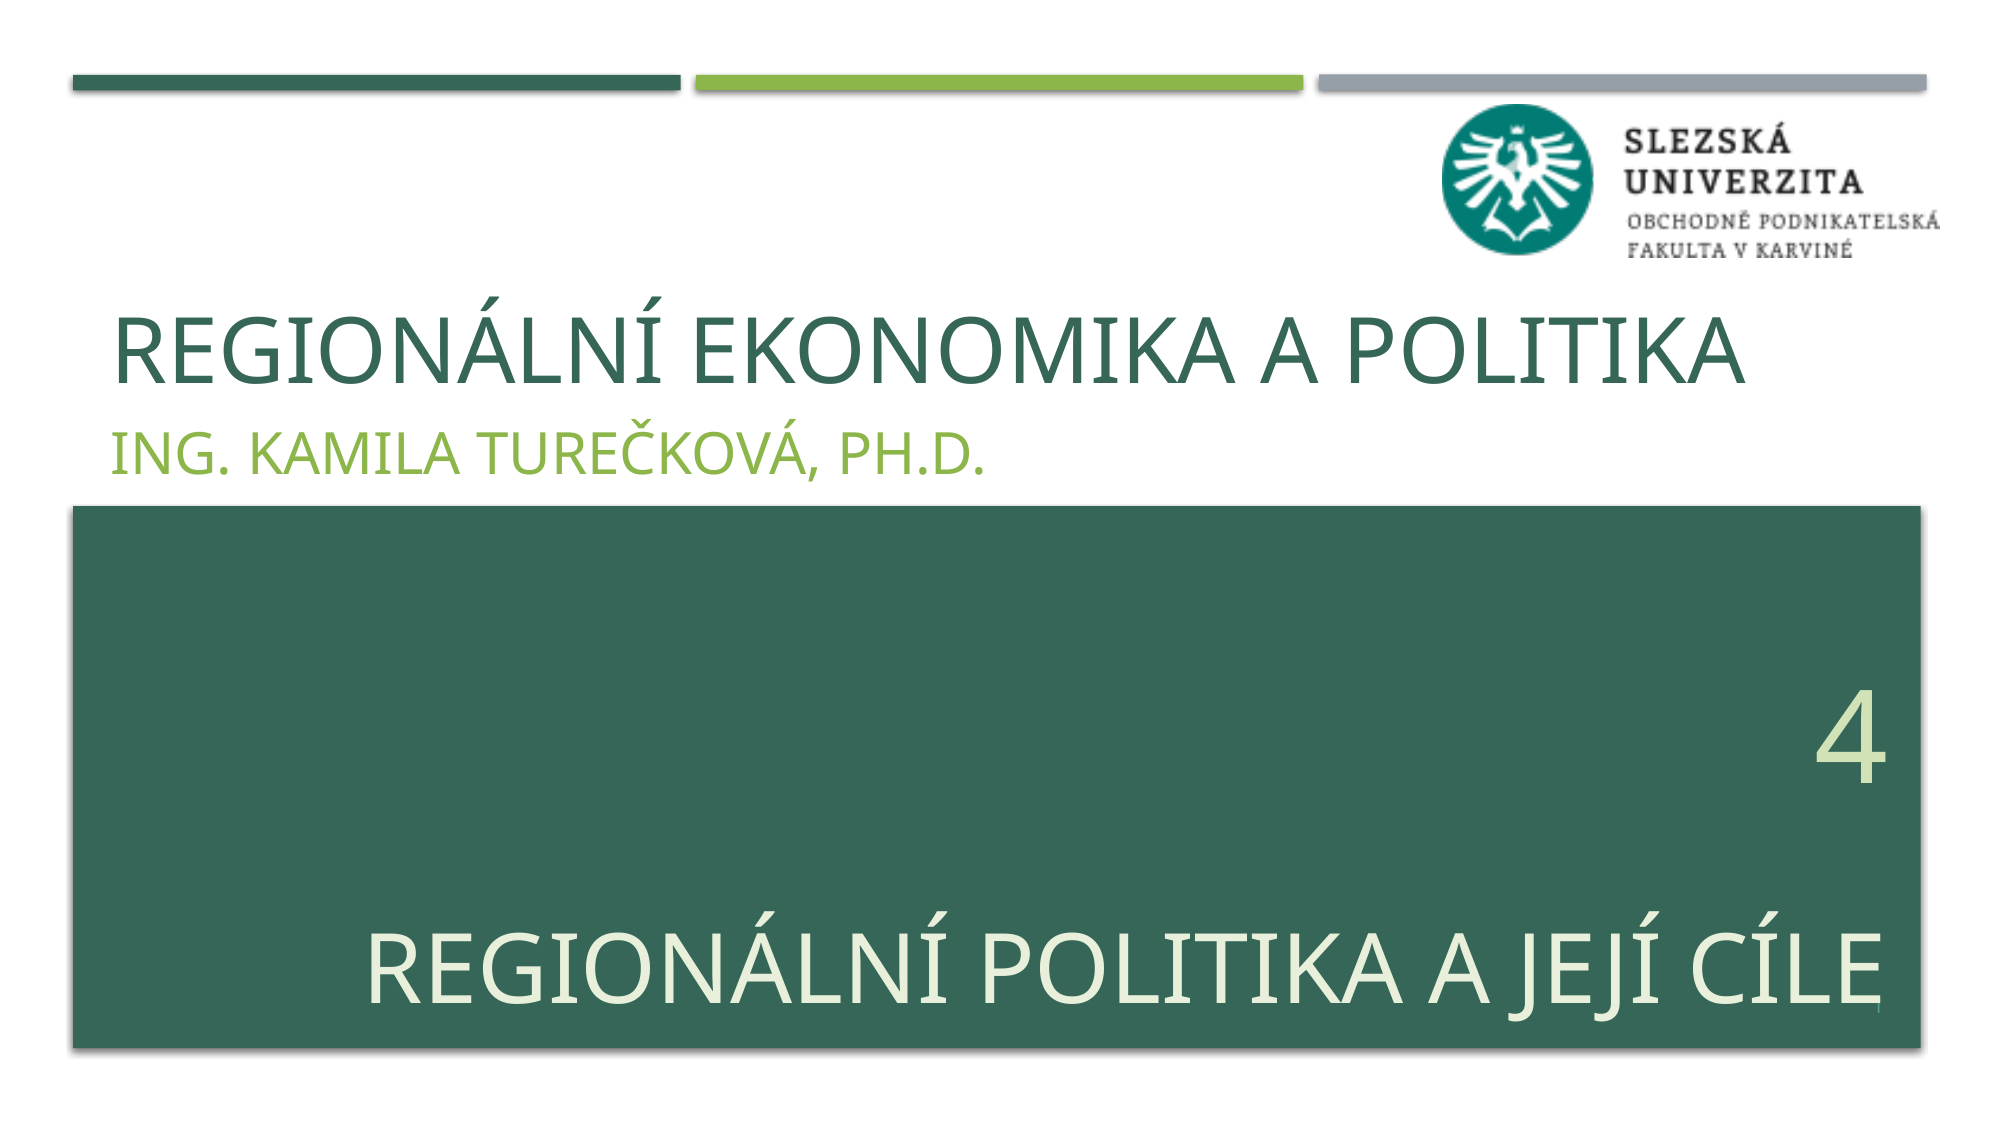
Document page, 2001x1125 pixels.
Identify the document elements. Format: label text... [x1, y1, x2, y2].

subtitle Ing. Kamila Turečková, Ph.D. [95, 409, 1899, 507]
picture [1442, 103, 1940, 259]
slide_number 1 [1732, 977, 1899, 1037]
title Regionální ekonomika a politika [95, 167, 1899, 409]
text_box 4 REGIONÁLNÍ POLITIKA A JEJÍ CÍLE [48, 646, 1904, 1032]
